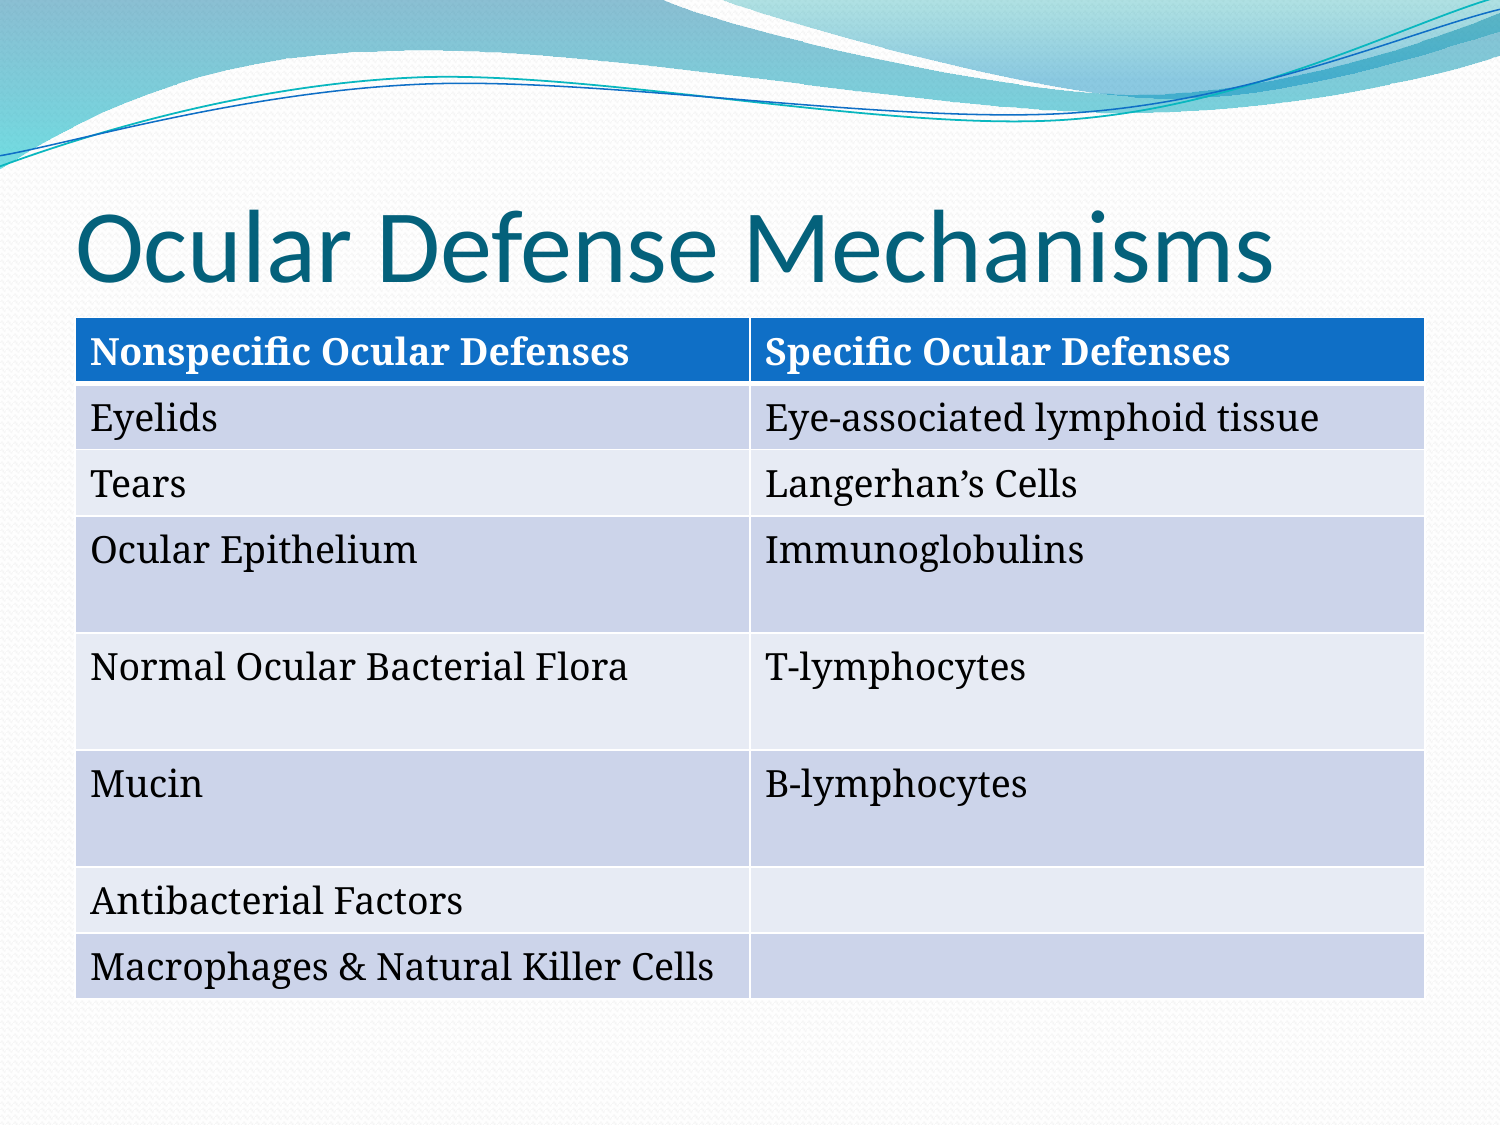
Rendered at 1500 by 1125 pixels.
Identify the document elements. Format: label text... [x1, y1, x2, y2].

table_cell T-lymphocytes [751, 634, 1424, 749]
table_header Specific Ocular Defenses [751, 318, 1424, 381]
table_cell Immunoglobulins [751, 517, 1424, 632]
table_cell Macrophages & Natural Killer Cells [76, 934, 749, 998]
table_cell Mucin [76, 751, 749, 866]
table_cell Ocular Epithelium [76, 517, 749, 632]
title Ocular Defense Mechanisms [75, 115, 1425, 303]
table_cell Antibacterial Factors [76, 868, 749, 932]
table_cell B-lymphocytes [751, 751, 1424, 866]
table_cell [751, 868, 1424, 932]
table_cell [751, 934, 1424, 998]
table_cell Eyelids [76, 386, 749, 449]
table_cell Tears [76, 450, 749, 515]
table_header Nonspecific Ocular Defenses [76, 318, 749, 381]
table_cell Eye-associated lymphoid tissue [751, 386, 1424, 449]
table_cell Normal Ocular Bacterial Flora [76, 634, 749, 749]
table_cell Langerhan’s Cells [751, 450, 1424, 515]
